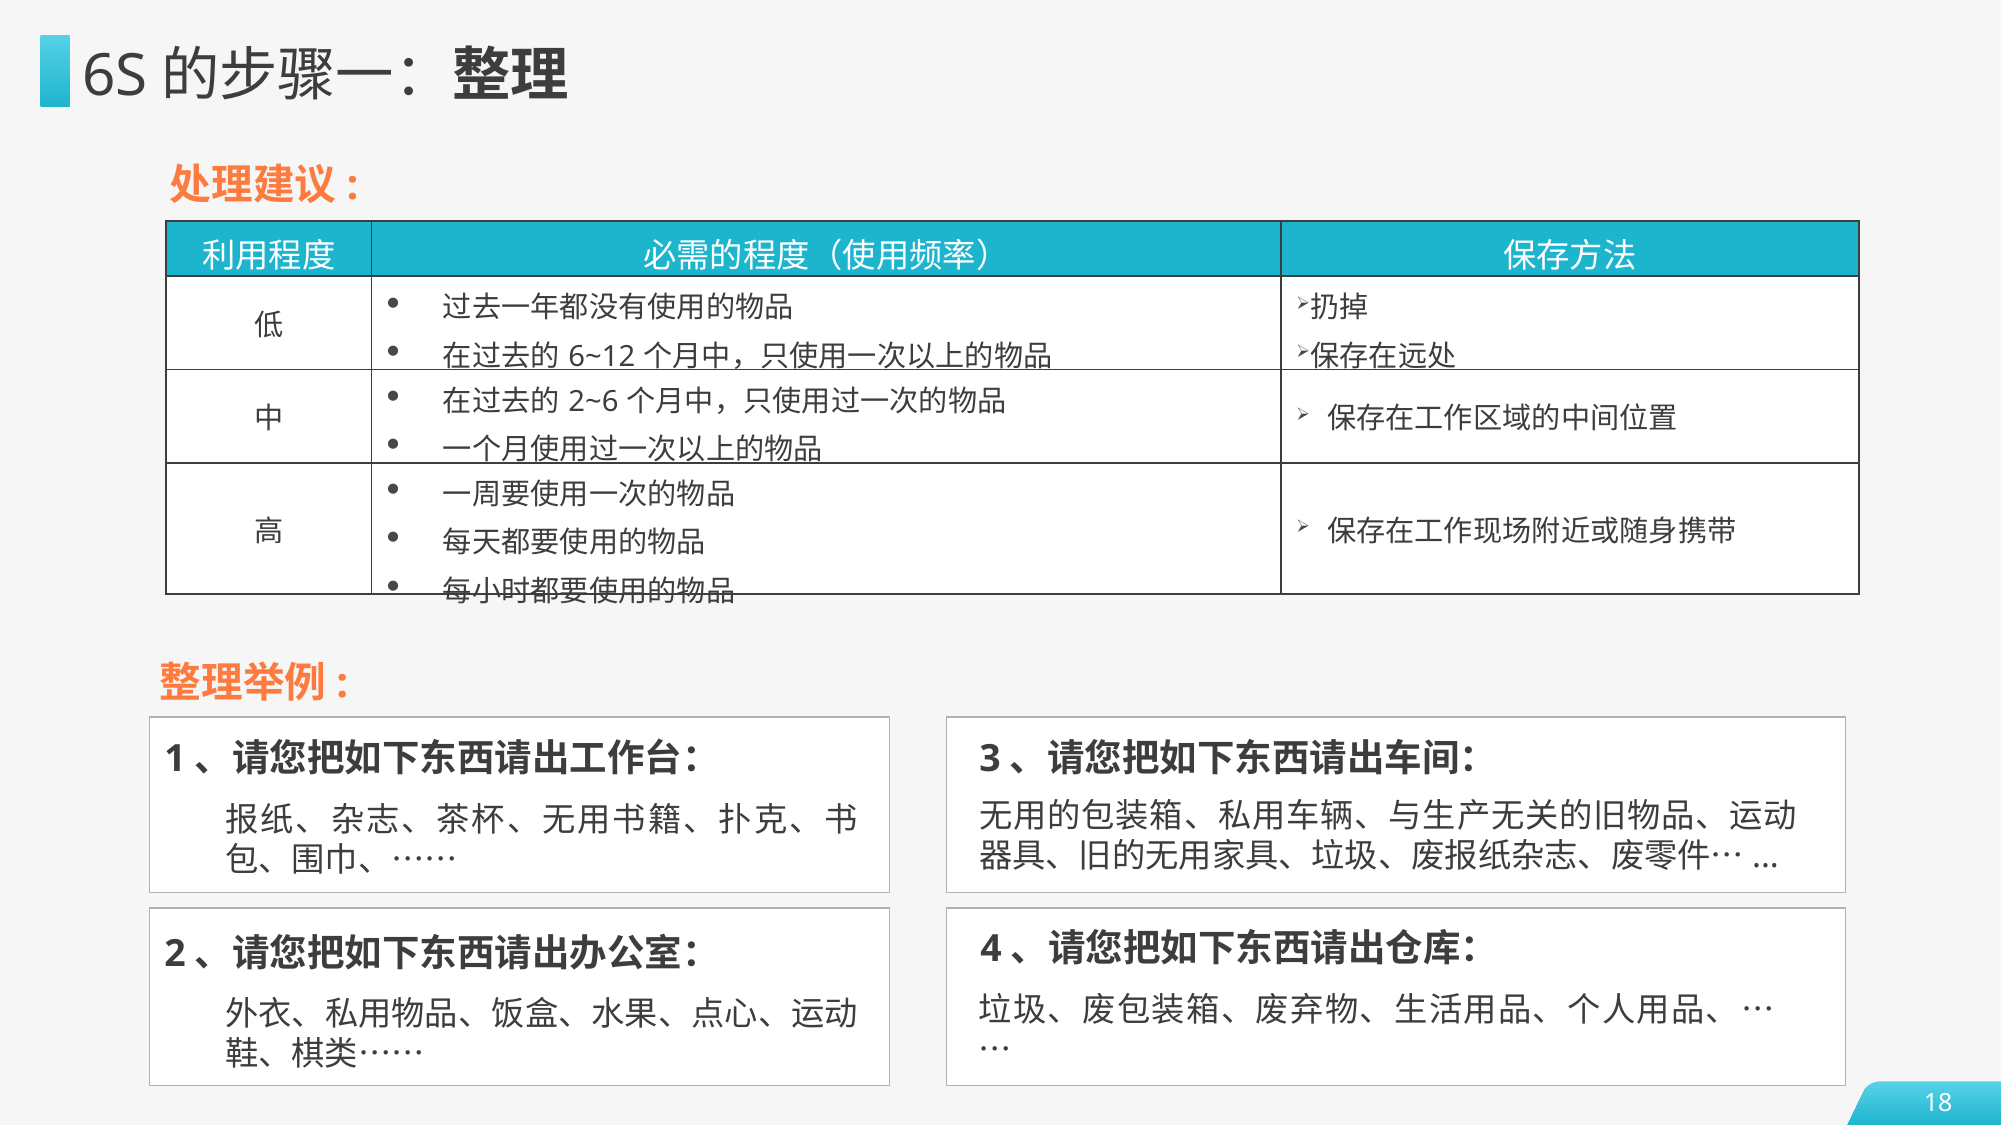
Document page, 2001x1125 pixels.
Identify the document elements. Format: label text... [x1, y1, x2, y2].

text_box 2、请您把如下东西请出办公室： [149, 921, 929, 982]
text_box 整理举例: [144, 648, 706, 714]
table_cell 过去一年都没有使用的物品 在过去的6~12个月中，只使用一次以上的物品 [372, 277, 1280, 369]
text_box 外衣、私用物品、饭盒、水果、点心、运动鞋、棋类…… [210, 985, 873, 1080]
table_header 保存方法 [1282, 222, 1858, 275]
table_cell 保存在工作区域的中间位置 [1282, 370, 1858, 462]
table_cell 在过去的2~6个月中，只使用过一次的物品 一个月使用过一次以上的物品 [372, 370, 1280, 462]
text_box [149, 717, 890, 893]
text_box 报纸、杂志、茶杯、无用书籍、扑克、书包、围巾、…… [210, 790, 873, 886]
table_cell 扔掉 保存在远处 [1282, 277, 1858, 369]
text_box [149, 908, 890, 921]
text_box 垃圾、废包装箱、废弃物、生活用品、个人用品、…… [963, 980, 1790, 1076]
text_box 3、请您把如下东西请出车间： [964, 726, 1790, 786]
text_box 6S的步骤一：整理 [82, 36, 1120, 107]
text_box 处理建议: [154, 150, 716, 216]
table_header 利用程度 [167, 222, 371, 275]
text_box [40, 35, 70, 107]
table_cell 低 [167, 277, 371, 369]
table_cell 高 [167, 464, 371, 593]
text_box 无用的包装箱、私用车辆、与生产无关的旧物品、运动器具、旧的无用家具、垃圾、废报纸杂志、废零件…... [964, 786, 1812, 882]
table_cell 中 [167, 370, 371, 462]
text_box [149, 982, 890, 1086]
text_box 1、请您把如下东西请出工作台： [149, 726, 873, 787]
text_box [946, 908, 1846, 1086]
table_cell 保存在工作现场附近或随身携带 [1282, 464, 1858, 593]
text_box [946, 717, 1846, 893]
table_header 必需的程度（使用频率） [372, 222, 1280, 275]
table_cell 一周要使用一次的物品 每天都要使用的物品 每小时都要使用的物品 [372, 464, 1280, 593]
text_box 4、请您把如下东西请出仓库： [965, 916, 1791, 977]
